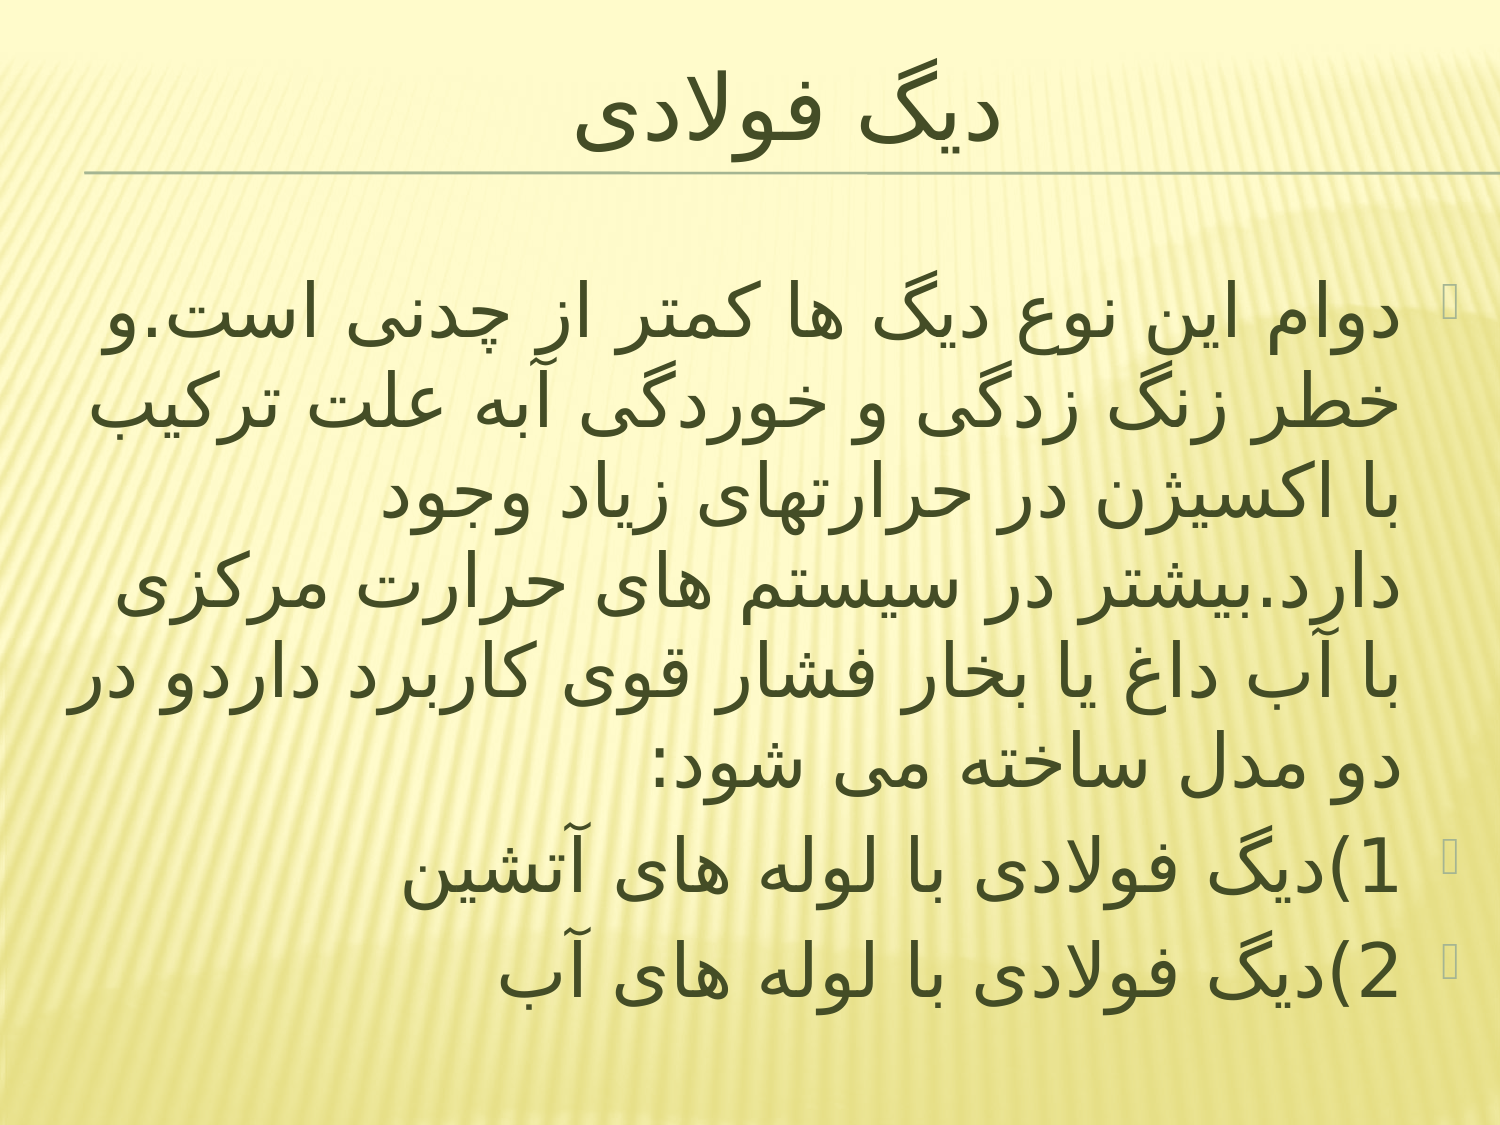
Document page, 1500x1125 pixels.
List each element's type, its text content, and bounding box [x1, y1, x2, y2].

title دیگ فولادی [75, 35, 1500, 173]
list دوام این نوع دیگ ها کمتر از چدنی است.و خطر زنگ زدگی و خوردگی آبه علت ترکیب با اکسیژن در حرارتهای زیاد وجود دارد.بیشتر در سیستم های حرارت مرکزی با آب داغ یا بخار فشار قوی کاربرد داردو در دو مدل ساخته می شود: 1)دیگ فولادی با لوله های آتشین 2)دیگ فولادی با لوله های آب [50, 254, 1475, 998]
